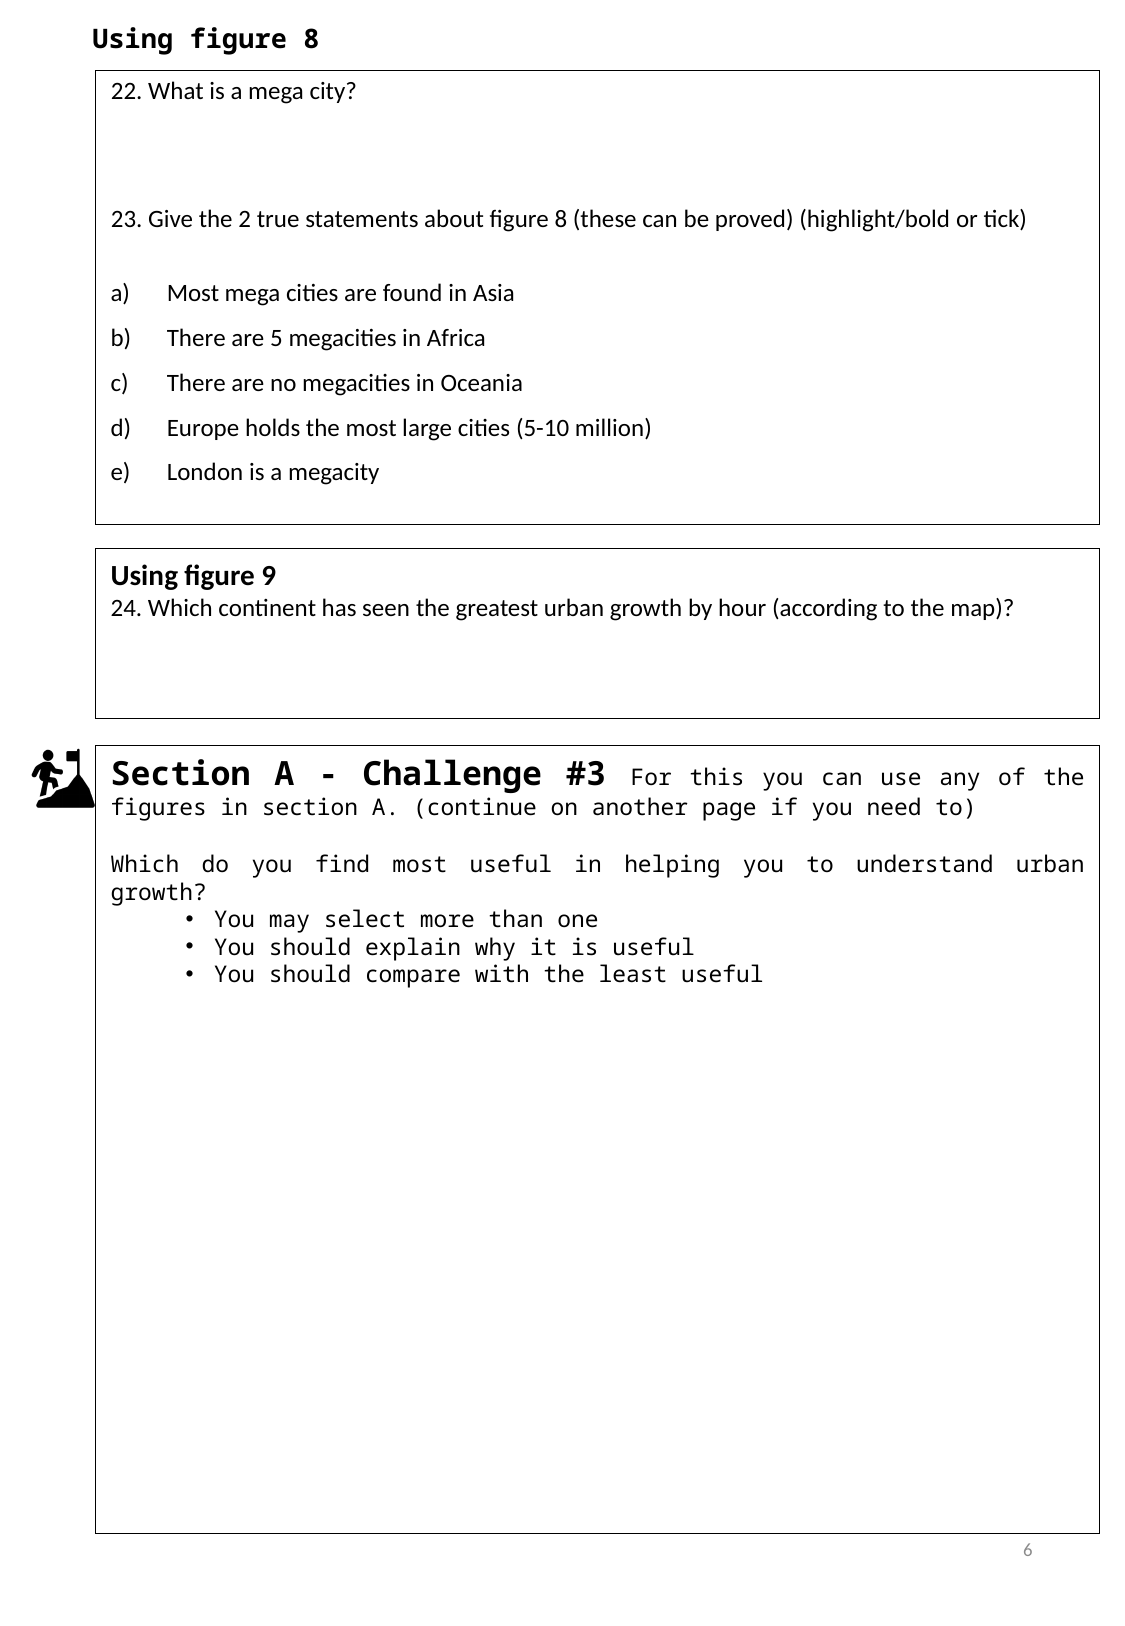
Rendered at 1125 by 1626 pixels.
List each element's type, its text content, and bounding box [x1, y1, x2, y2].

title Using figure 8 [77, 17, 1048, 63]
text_box Most mega cities are found in Asia There are 5 megacities in Africa There are no megacities in Oceania Europe holds the most large cities (5-10 million) London is a megacity [95, 254, 1082, 494]
text_box Using figure 9 24. Which continent has seen the greatest urban growth by hour (according to the map)? [95, 548, 1100, 719]
list 22. What is a mega city? 23. Give the 2 true statements about figure 8 (these can be proved) (highlight/bold or tick) [95, 70, 1100, 525]
picture [30, 745, 96, 811]
text_box Section A - Challenge #3 For this you can use any of the figures in section A. (continue on another page if you need to) Which do you find most useful in helping you to understand urban growth? You may select more than one You should explain why it is useful You should compare with the least useful [95, 745, 1100, 1534]
slide_number 6 [794, 1534, 1048, 1593]
